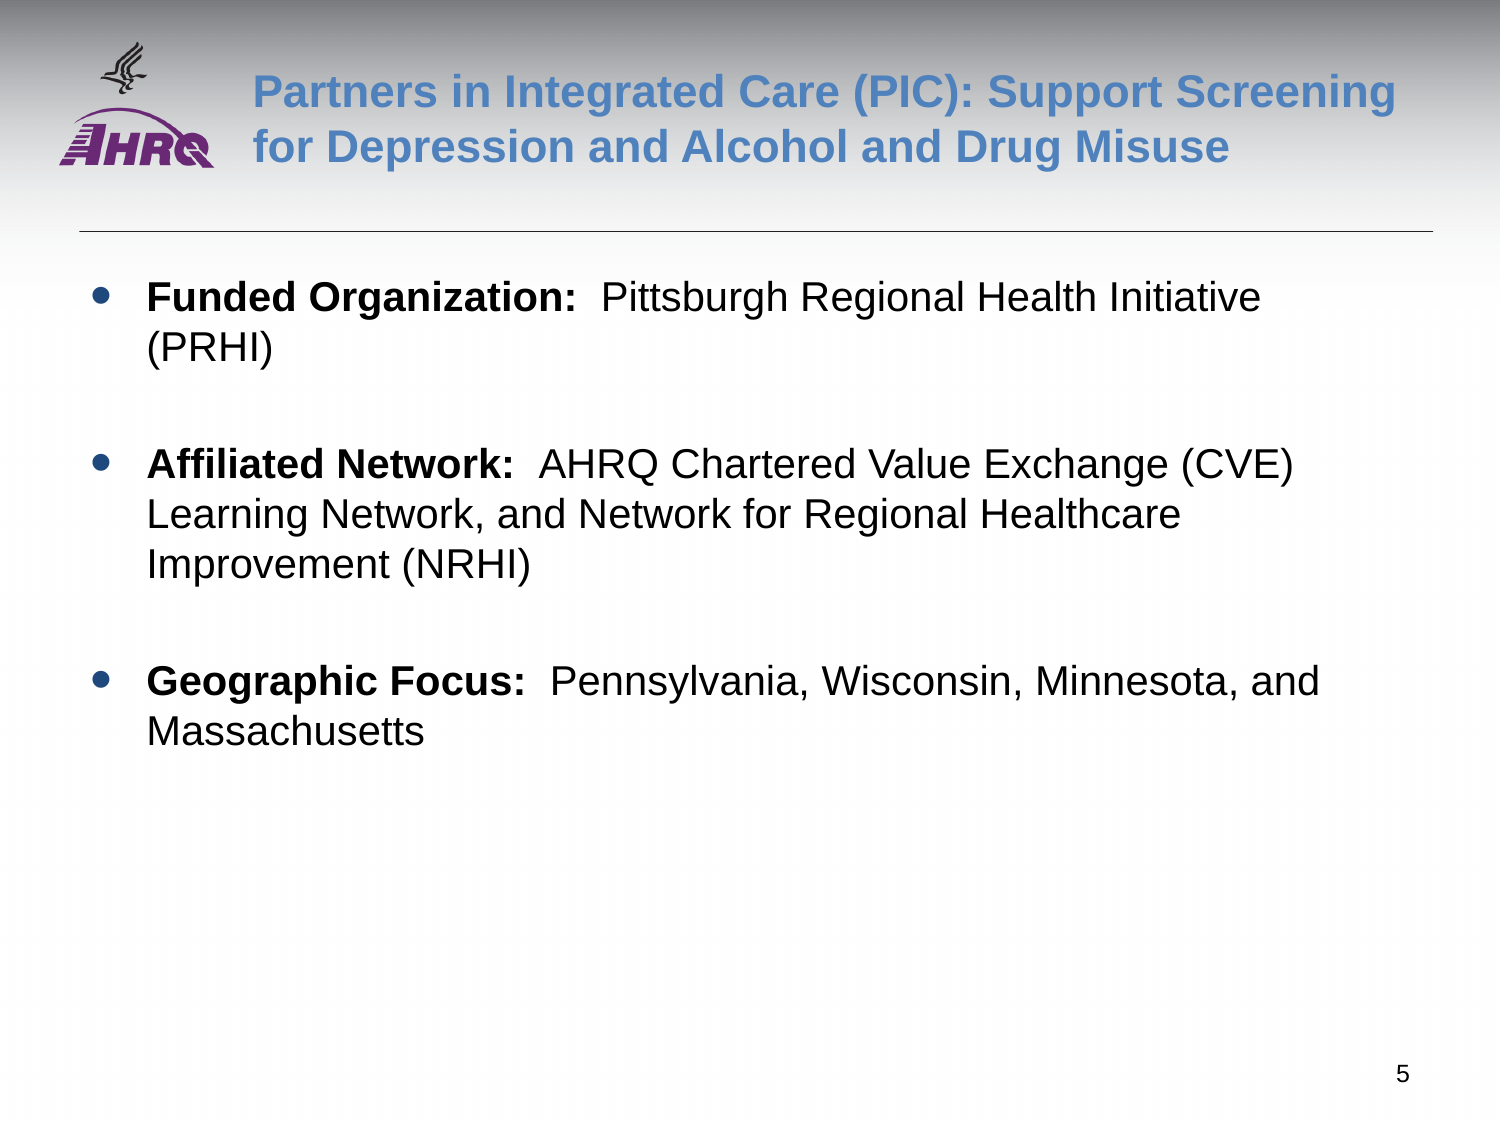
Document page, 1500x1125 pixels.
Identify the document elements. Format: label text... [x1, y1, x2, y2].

title Partners in Integrated Care (PIC): Support Screening for Depression and Alcohol and Drug Misuse [237, 45, 1450, 188]
picture [0, 0, 1500, 1125]
slide_number 5 [1074, 1042, 1425, 1103]
list Funded Organization: Pittsburgh Regional Health Initiative (PRHI) Affiliated Network: AHRQ Chartered Value Exchange (CVE) Learning Network, and Network for Regional Healthcare Improvement (NRHI) Geographic Focus: Pennsylvania, Wisconsin, Minnesota, and Massachusetts [75, 262, 1394, 977]
